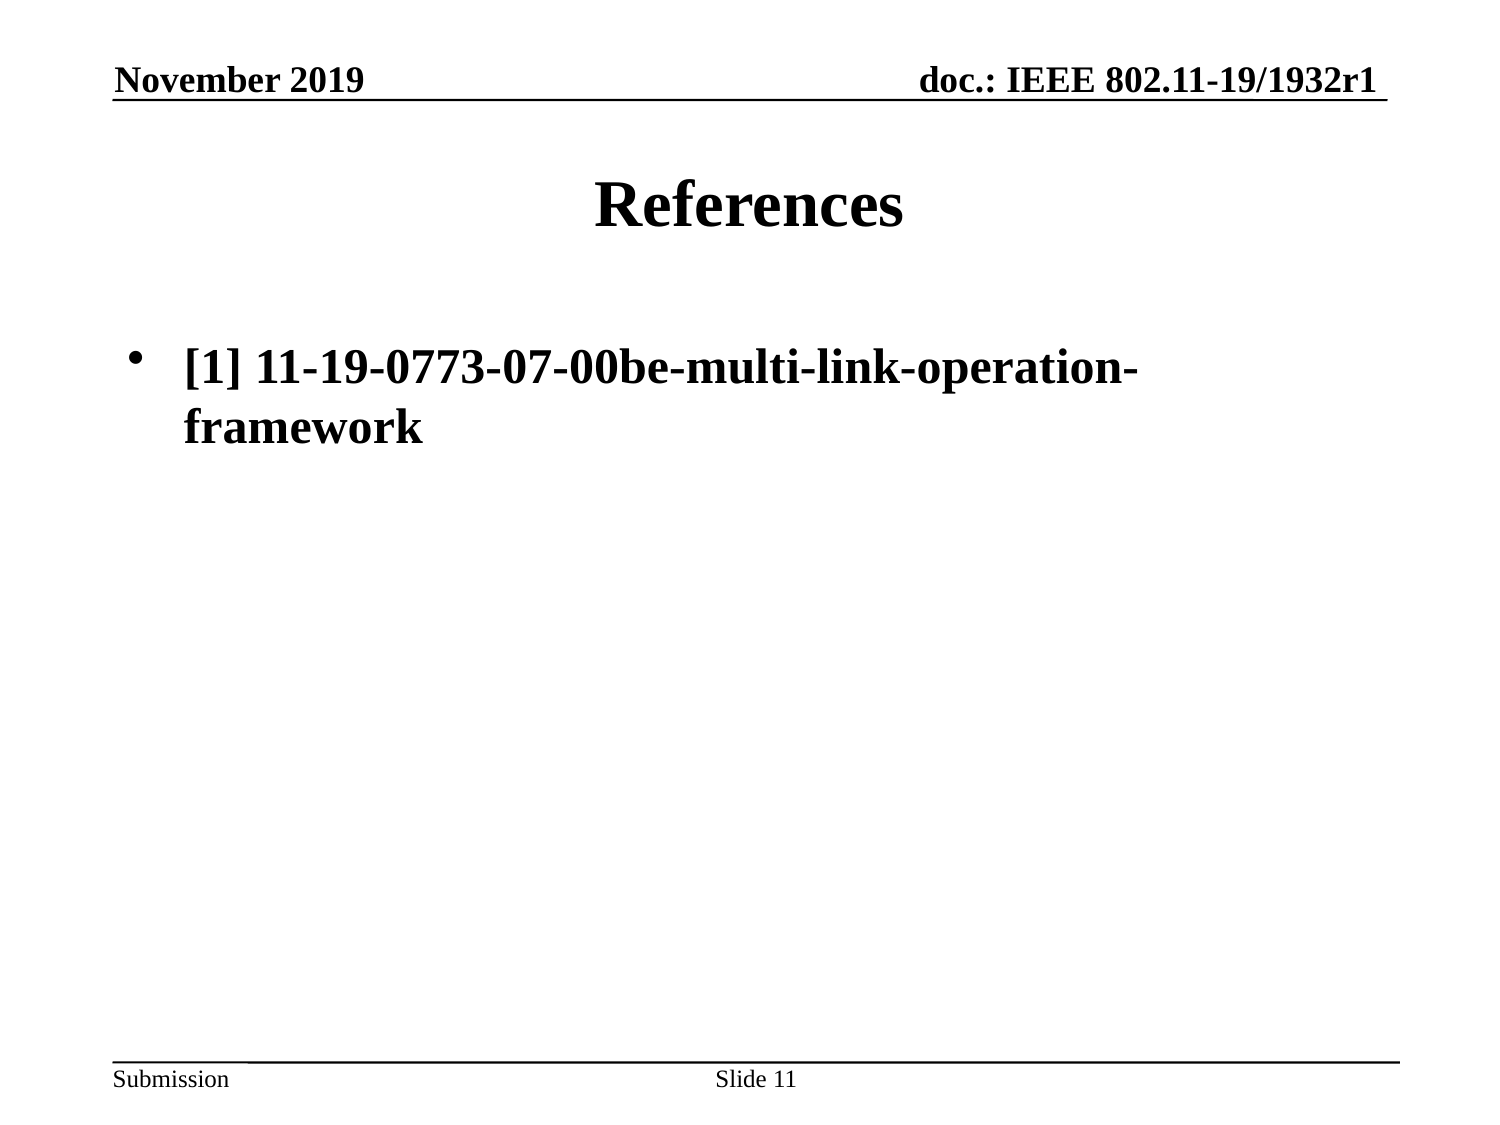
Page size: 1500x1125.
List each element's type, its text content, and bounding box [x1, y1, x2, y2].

list [1] 11-19-0773-07-00be-multi-link-operation-framework [112, 326, 1388, 1002]
slide_number Slide 11 [712, 1061, 800, 1093]
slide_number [114, 54, 368, 101]
title References [112, 112, 1388, 288]
